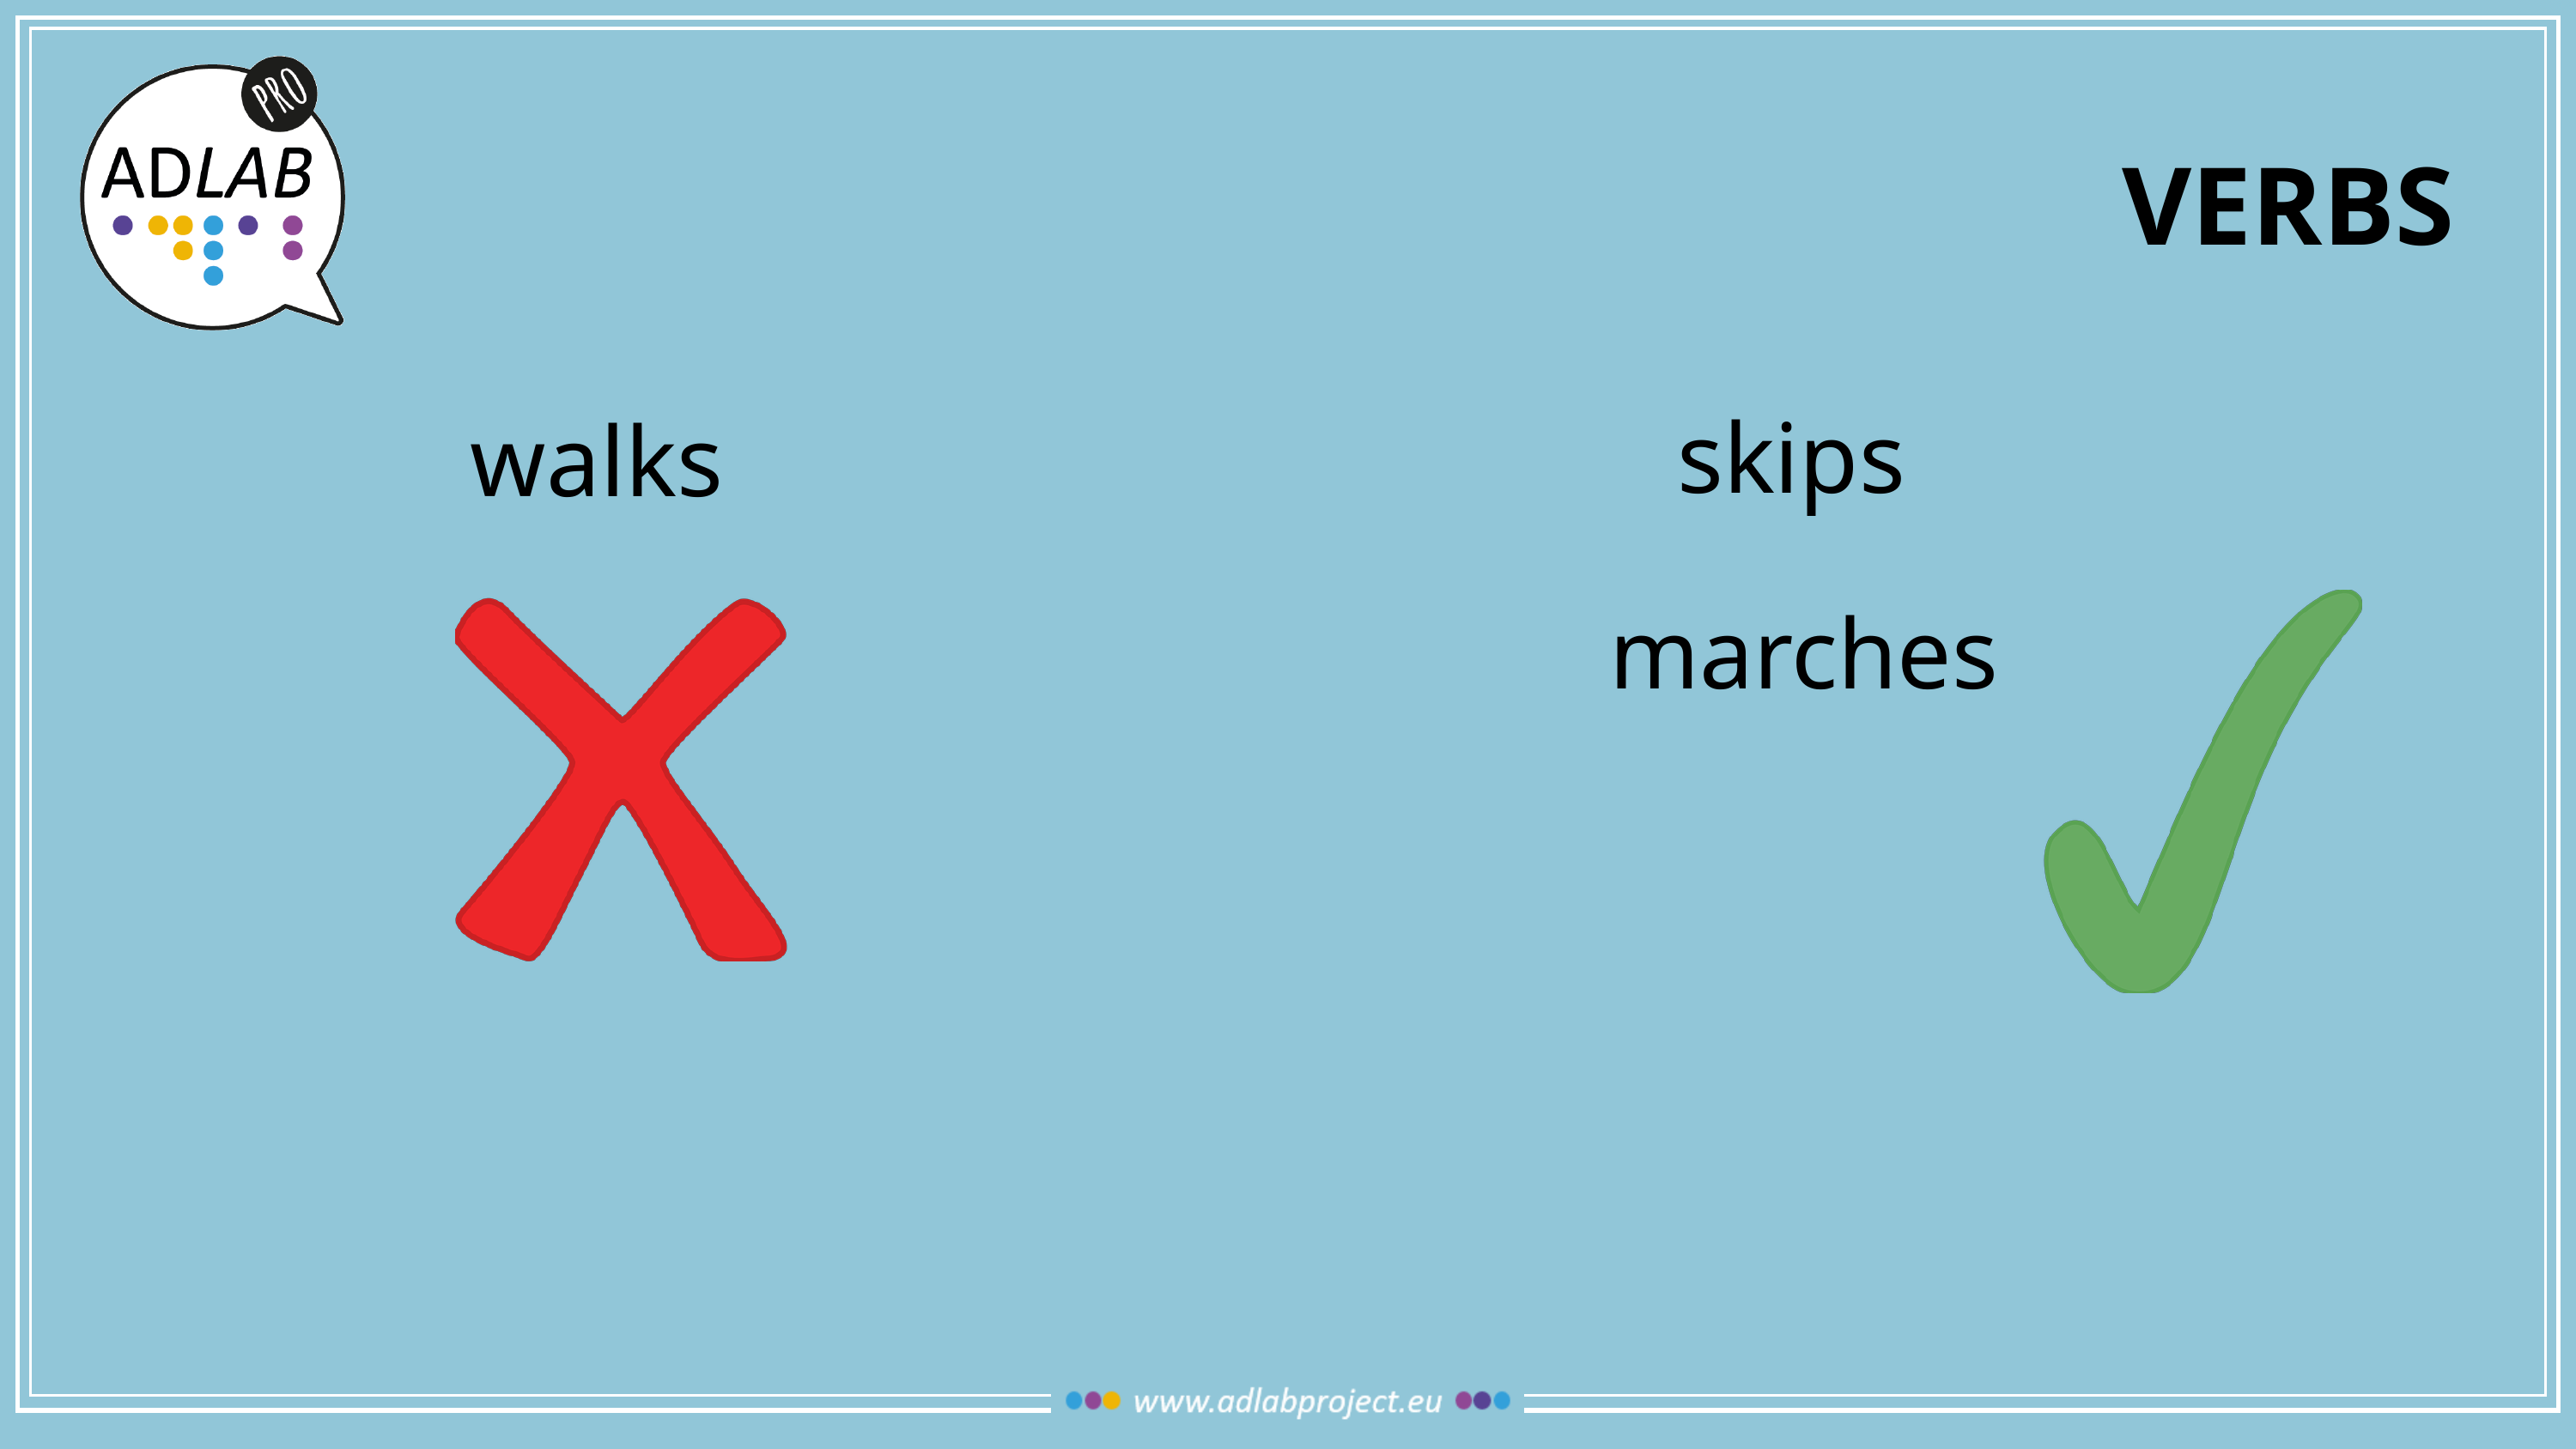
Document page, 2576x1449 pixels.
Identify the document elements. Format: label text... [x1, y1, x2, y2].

picture [455, 597, 824, 961]
title verbs [384, 70, 2467, 351]
text_box walks [295, 335, 899, 537]
picture [1999, 590, 2362, 993]
picture [1051, 1378, 1524, 1429]
list skips marches [1503, 332, 2105, 753]
picture [72, 49, 353, 330]
